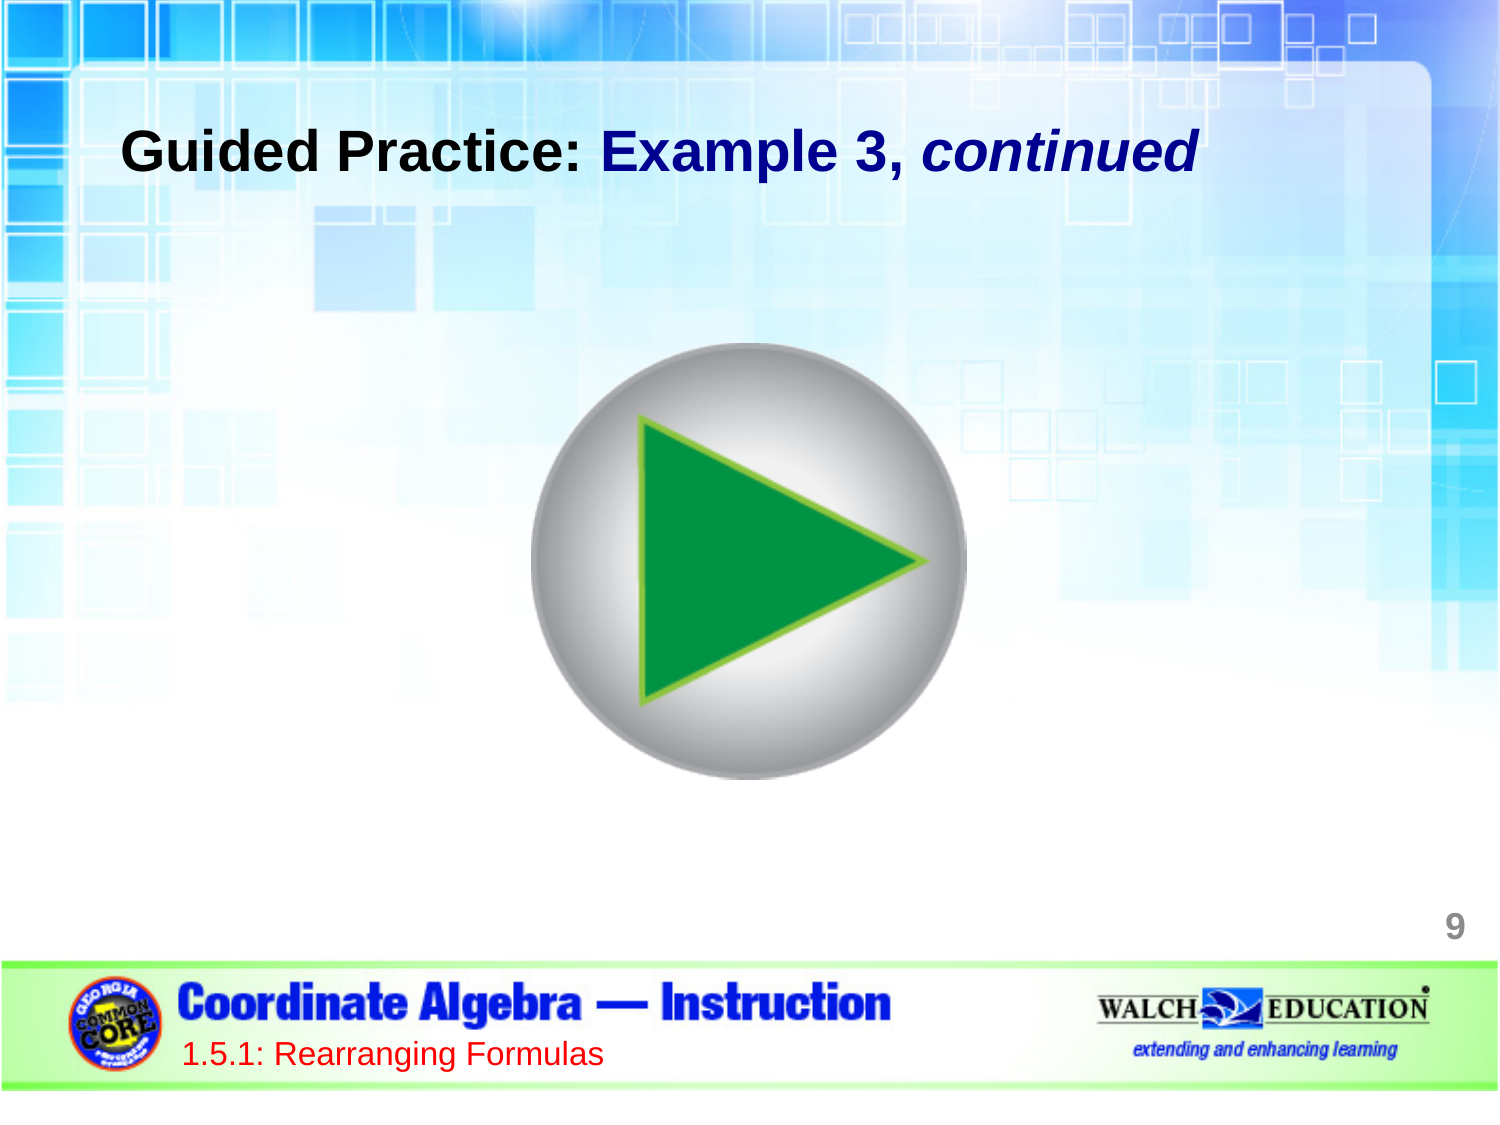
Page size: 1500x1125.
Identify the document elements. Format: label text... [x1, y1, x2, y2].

subtitle Guided Practice: Example 3, continued [105, 105, 1394, 925]
picture [1, 0, 1500, 1091]
slide_number 9 [1361, 901, 1481, 949]
list 1.5.1: Rearranging Formulas [166, 1024, 1074, 1069]
